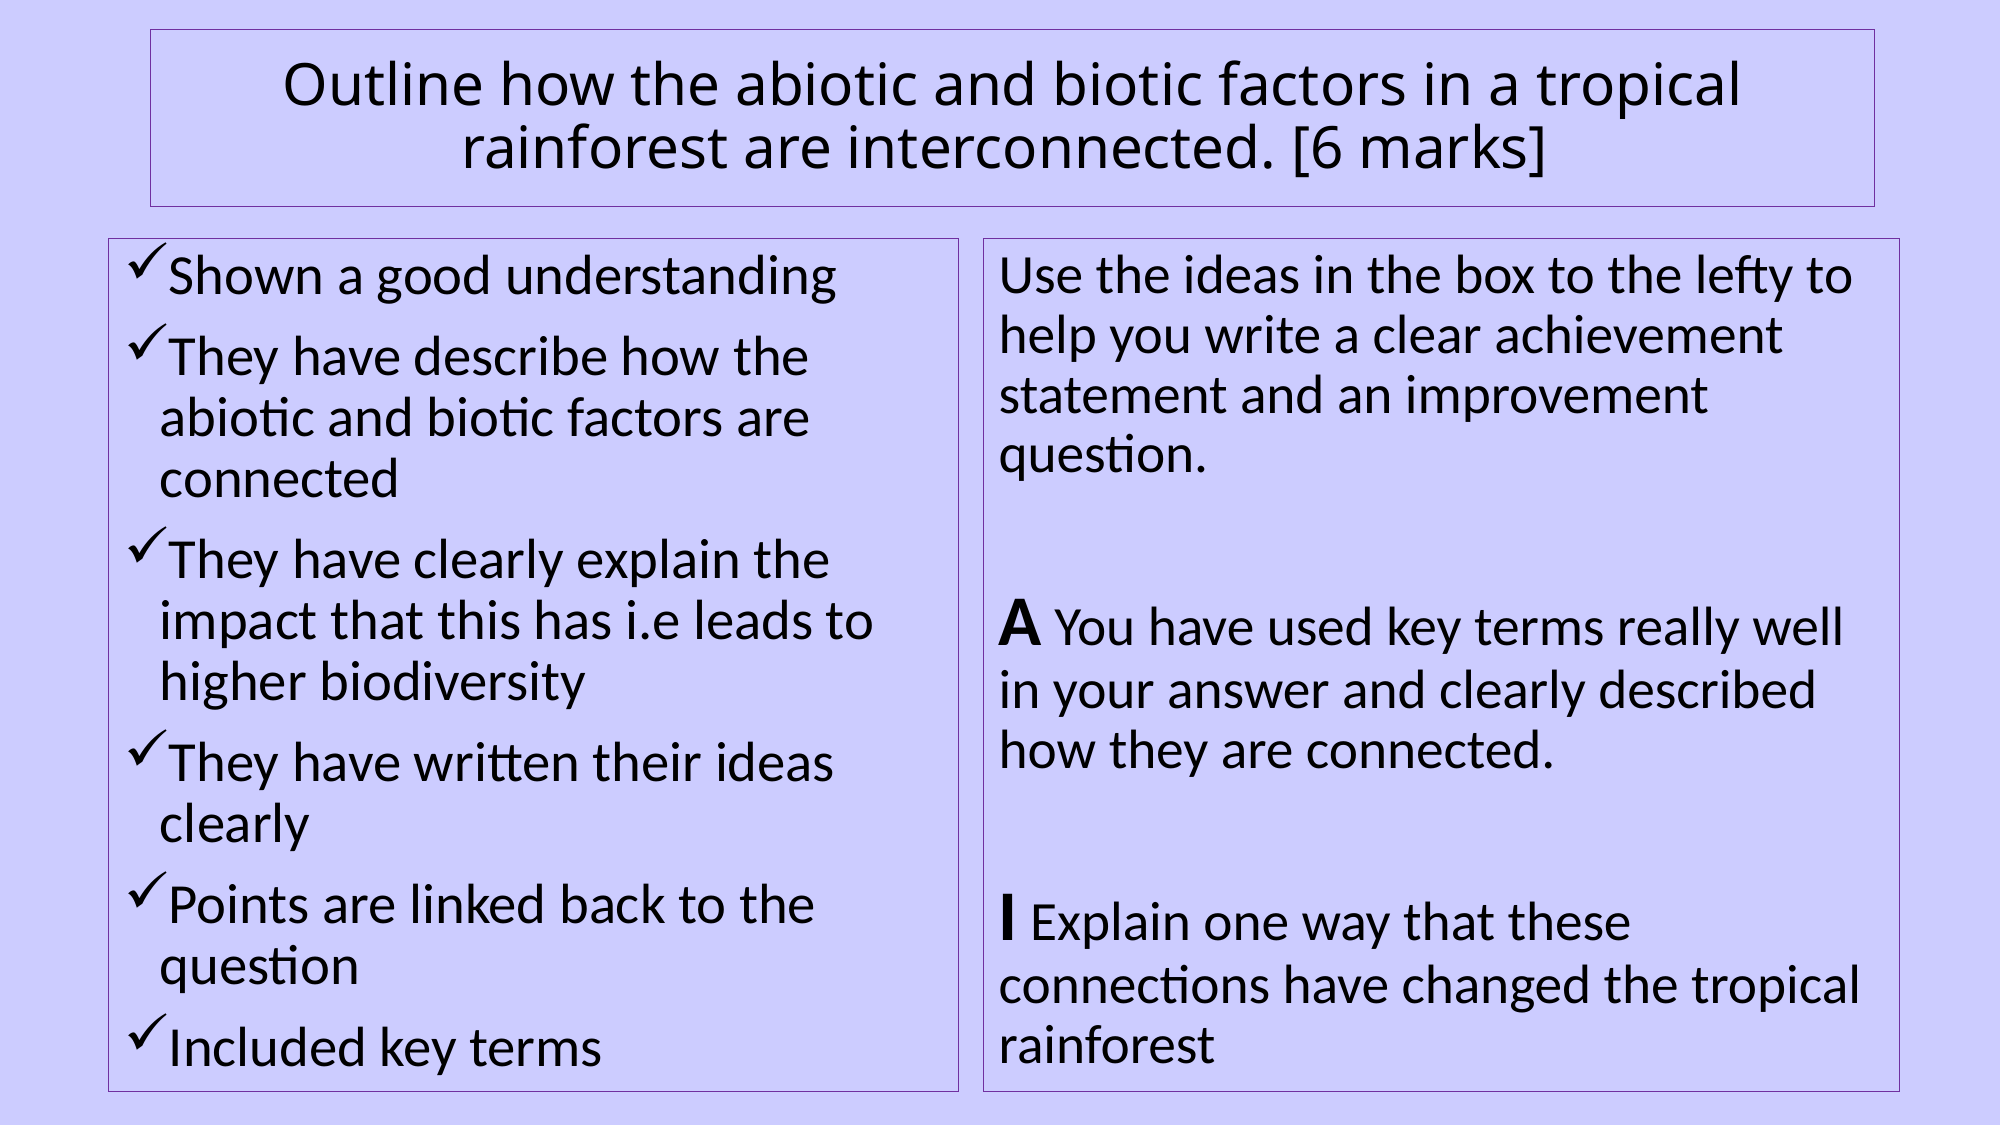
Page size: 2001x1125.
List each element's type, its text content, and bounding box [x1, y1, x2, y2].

list Shown a good understanding They have describe how the abiotic and biotic factors are connected They have clearly explain the impact that this has i.e leads to higher biodiversity They have written their ideas clearly Points are linked back to the question Included key terms [108, 238, 959, 1092]
title Outline how the abiotic and biotic factors in a tropical rainforest are interconnected. [6 marks] [150, 29, 1875, 207]
list Use the ideas in the box to the lefty to help you write a clear achievement statement and an improvement question. A You have used key terms really well in your answer and clearly described how they are connected. I Explain one way that these connections have changed the tropical rainforest [983, 238, 1900, 1092]
